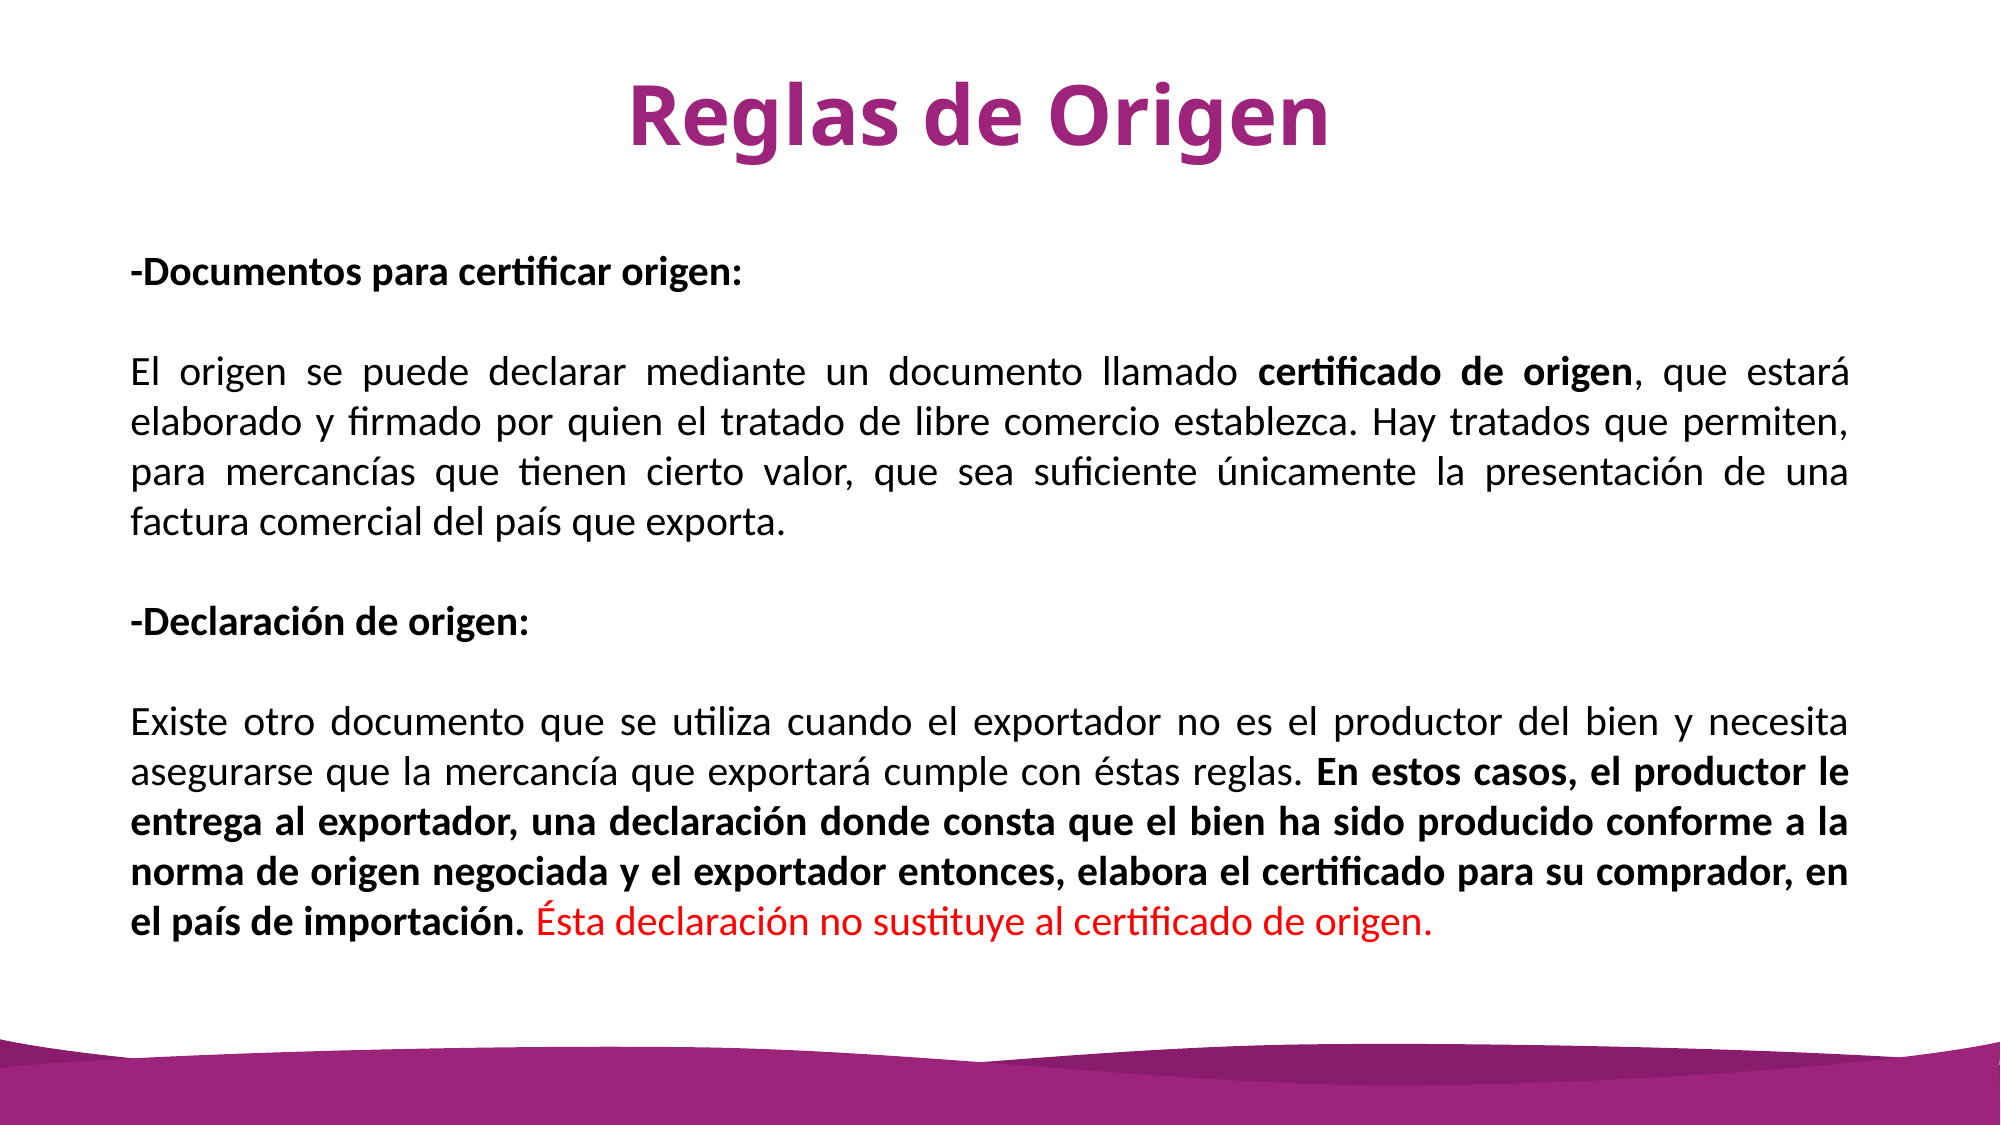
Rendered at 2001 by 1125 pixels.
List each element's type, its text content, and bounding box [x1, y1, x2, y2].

text_box -Documentos para certificar origen: El origen se puede declarar mediante un documento llamado certificado de origen, que estará elaborado y firmado por quien el tratado de libre comercio establezca. Hay tratados que permiten, para mercancías que tienen cierto valor, que sea suficiente únicamente la presentación de una factura comercial del país que exporta. -Declaración de origen: Existe otro documento que se utiliza cuando el exportador no es el productor del bien y necesita asegurarse que la mercancía que exportará cumple con éstas reglas. En estos casos, el productor le entrega al exportador, una declaración donde consta que el bien ha sido producido conforme a la norma de origen negociada y el exportador entonces, elabora el certificado para su comprador, en el país de importación. Ésta declaración no sustituye al certificado de origen. [115, 236, 1866, 1072]
title Reglas de Origen [127, 60, 1853, 236]
